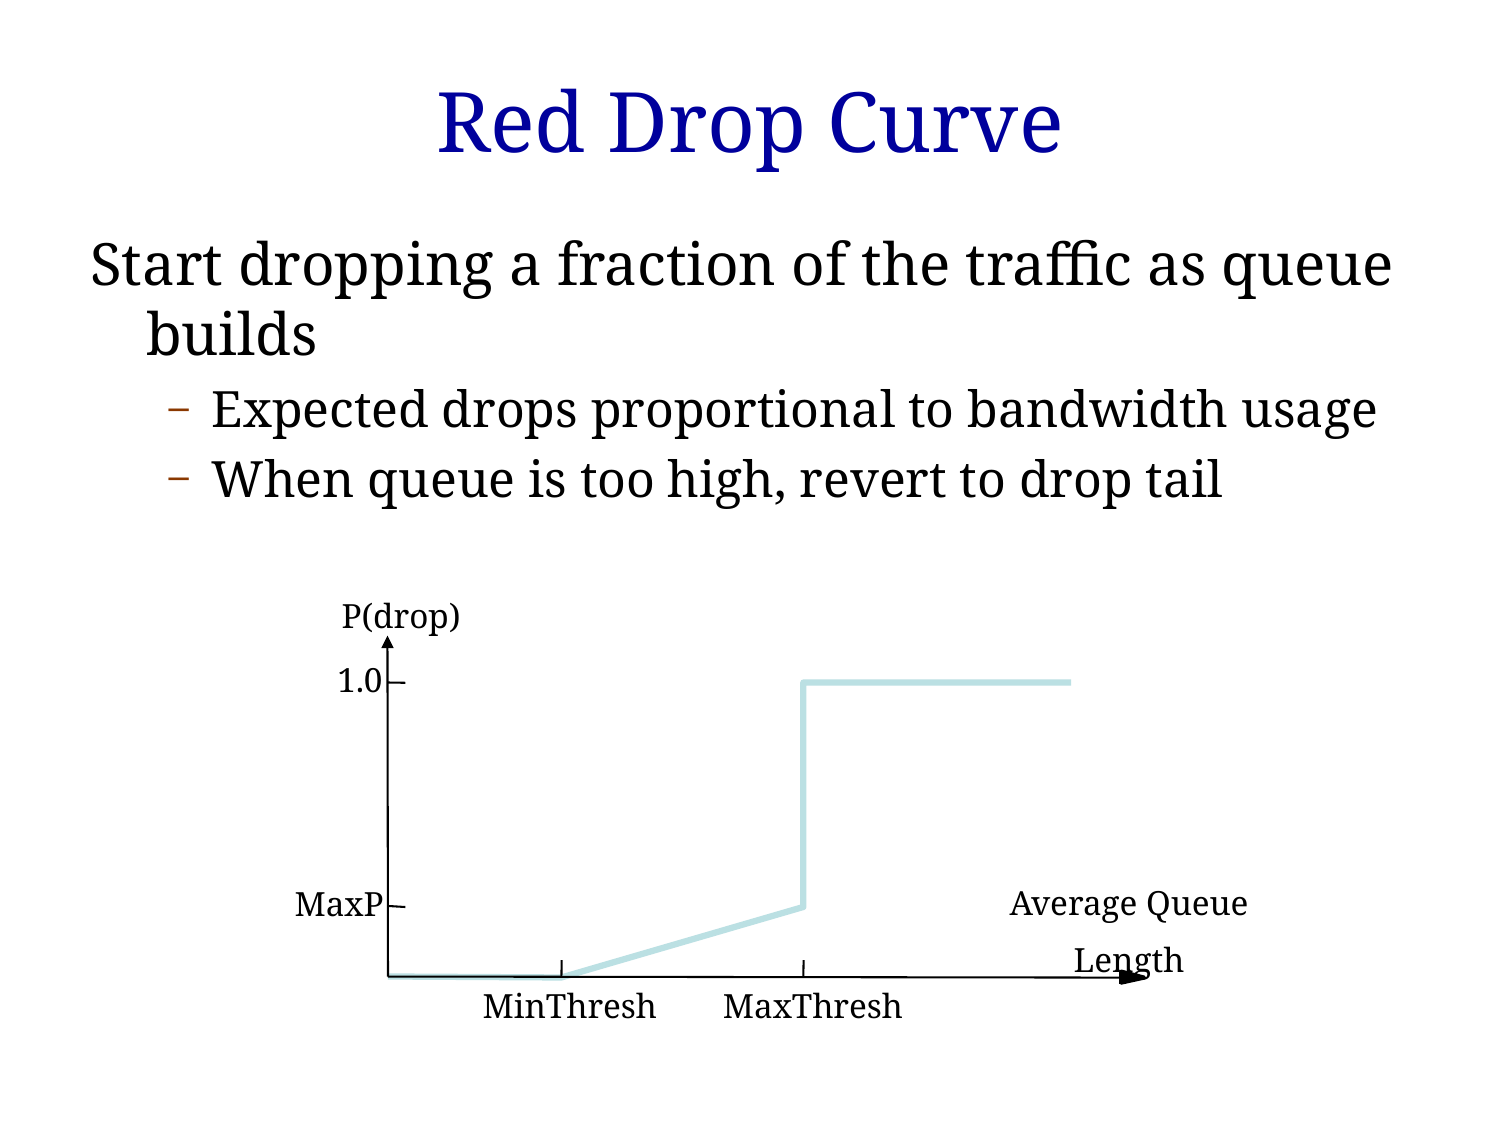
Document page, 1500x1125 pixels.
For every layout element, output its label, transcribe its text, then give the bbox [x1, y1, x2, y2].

text_box [381, 636, 394, 682]
text_box [389, 682, 1072, 976]
text_box [1120, 979, 1138, 984]
text_box MaxP [294, 883, 384, 924]
text_box MaxThresh [722, 984, 904, 1025]
text_box 1.0 [337, 658, 383, 699]
text_box P(drop) [341, 595, 461, 636]
list Start dropping a fraction of the traffic as queue builds Expected drops proportional to bandwidth usage When queue is too high, revert to drop tail [74, 219, 1426, 963]
text_box MinThresh [482, 984, 658, 1025]
title Red Drop Curve [74, 47, 1426, 191]
text_box Average Queue Length [1009, 882, 1249, 979]
